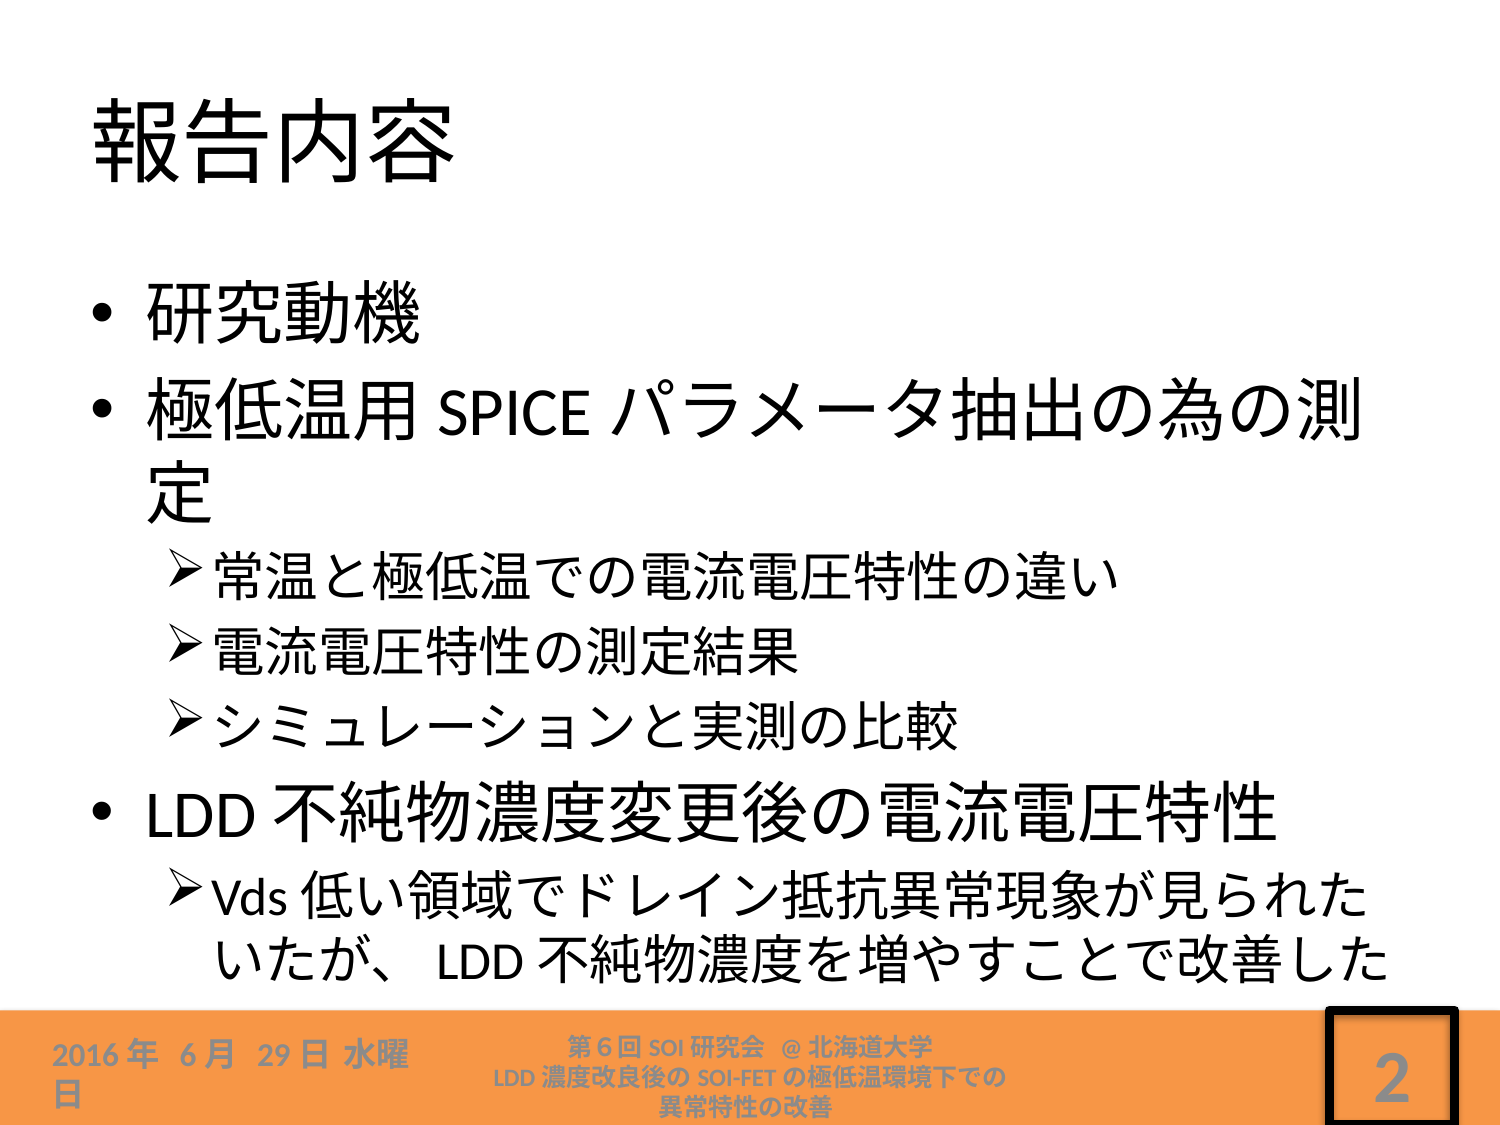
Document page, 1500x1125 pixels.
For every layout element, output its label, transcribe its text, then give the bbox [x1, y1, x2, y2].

title 報告内容 [75, 45, 1425, 233]
footer 第６回SOI研究会 @北海道大学 LDD濃度改良後のSOI-FETの極低温環境下での 異常特性の改善 [395, 1028, 1107, 1125]
slide_number 2 [1308, 1042, 1476, 1103]
list 研究動機 極低温用SPICEパラメータ抽出の為の測定 常温と極低温での電流電圧特性の違い 電流電圧特性の測定結果 シミュレーションと実測の比較 LDD不純物濃度変更後の電流電圧特性 Vds低い領域でドレイン抵抗異常現象が見られたいたが、LDD不純物濃度を増やすことで改善した [75, 262, 1425, 1005]
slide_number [36, 1042, 395, 1103]
